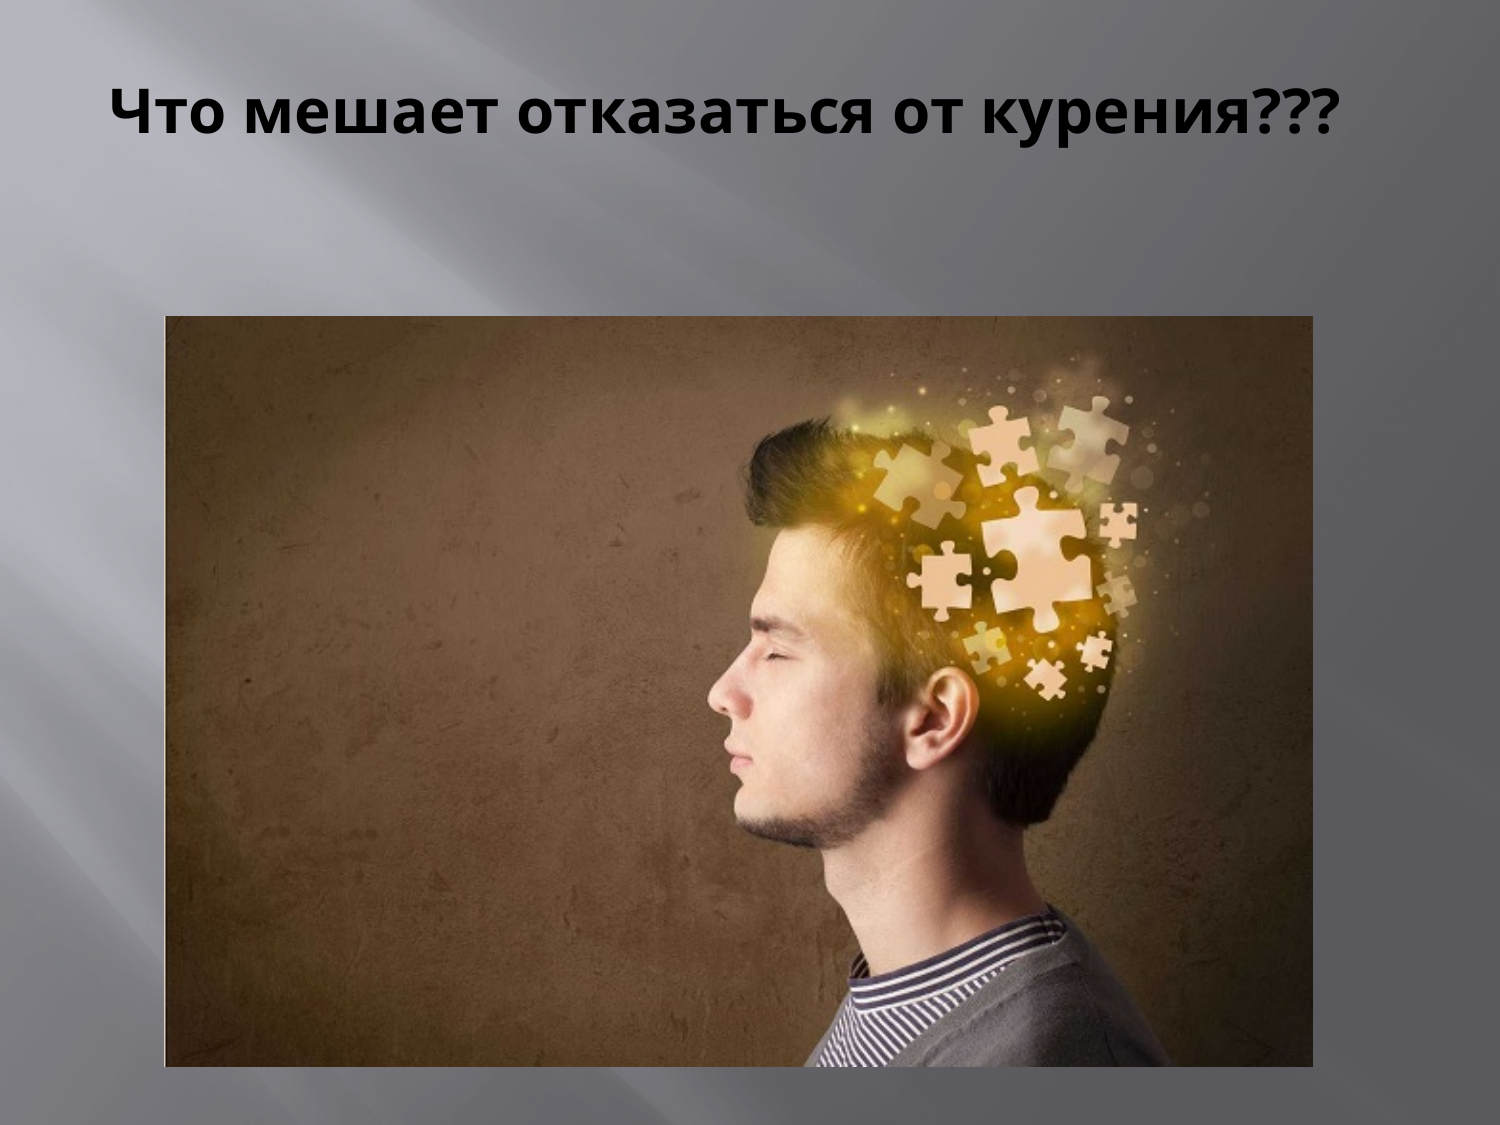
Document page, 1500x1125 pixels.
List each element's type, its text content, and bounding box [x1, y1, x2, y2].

picture [163, 316, 1313, 1067]
title Что мешает отказаться от курения??? [58, 35, 1409, 258]
